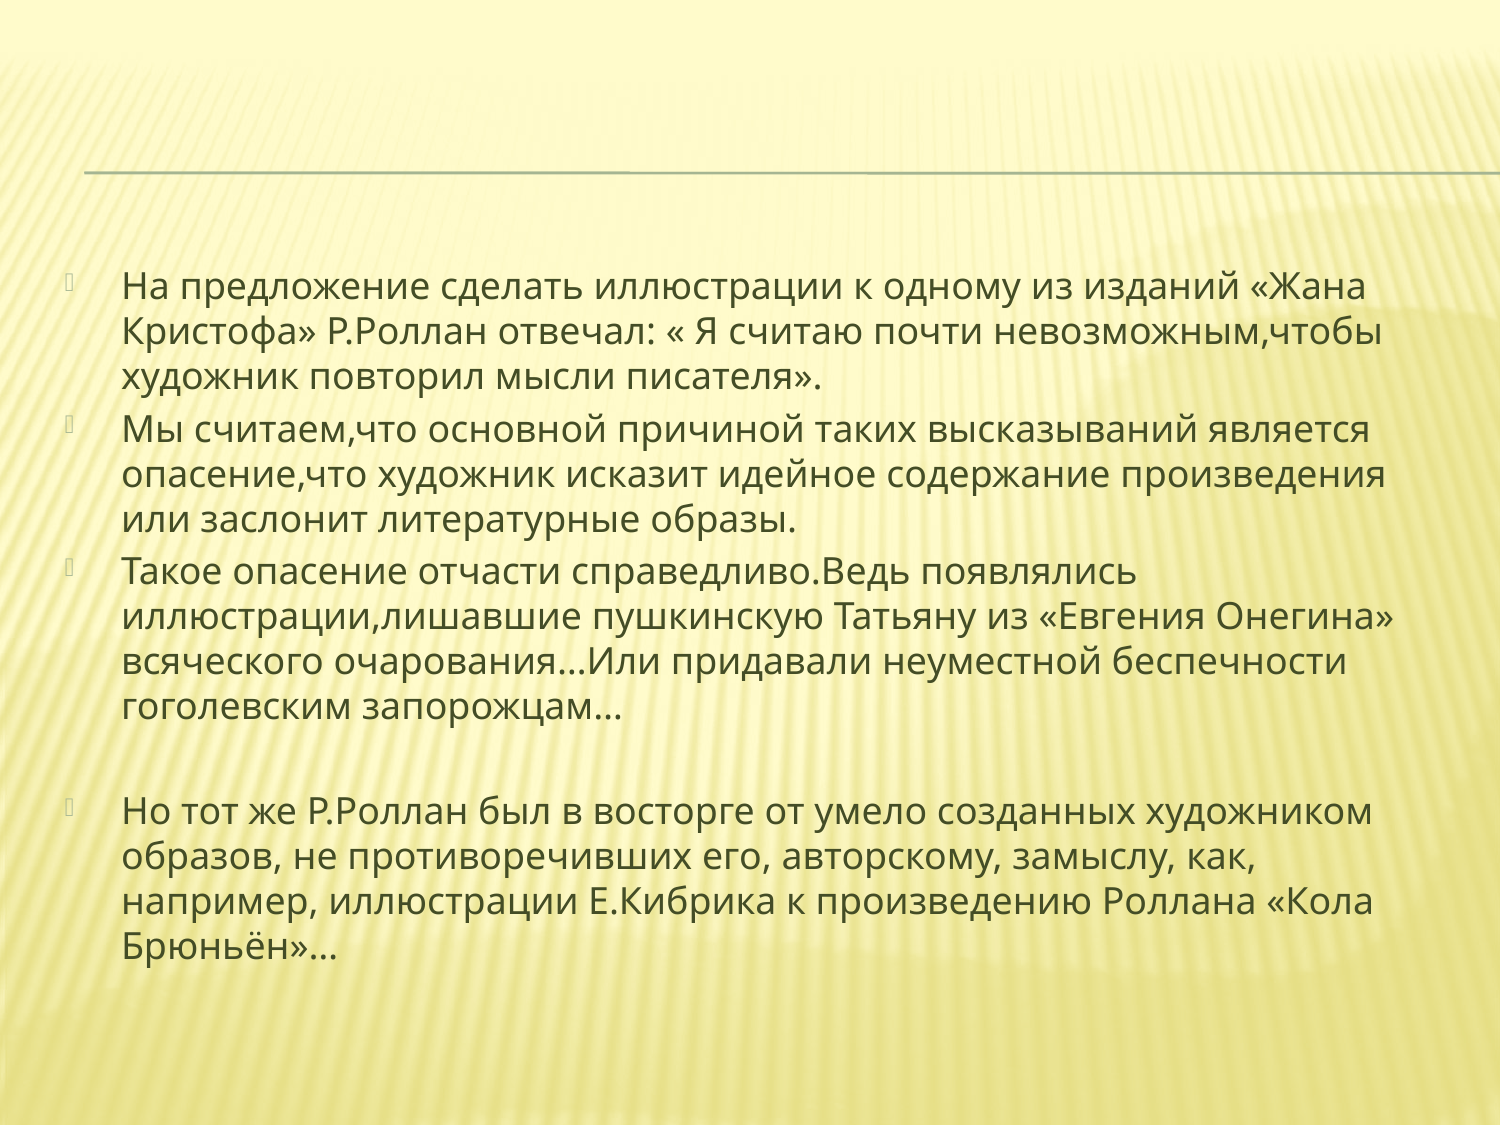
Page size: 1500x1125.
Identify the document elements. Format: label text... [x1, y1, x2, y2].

list На предложение сделать иллюстрации к одному из изданий «Жана Кристофа» Р.Роллан отвечал: « Я считаю почти невозможным,чтобы художник повторил мысли писателя». Мы считаем,что основной причиной таких высказываний является опасение,что художник исказит идейное содержание произведения или заслонит литературные образы. Такое опасение отчасти справедливо.Ведь появлялись иллюстрации,лишавшие пушкинскую Татьяну из «Евгения Онегина» всяческого очарования…Или придавали неуместной беспечности гоголевским запорожцам… Но тот же Р.Роллан был в восторге от умело созданных художником образов, не противоречивших его, авторскому, замыслу, как, например, иллюстрации Е.Кибрика к произведению Роллана «Кола Брюньён»… [50, 254, 1475, 998]
